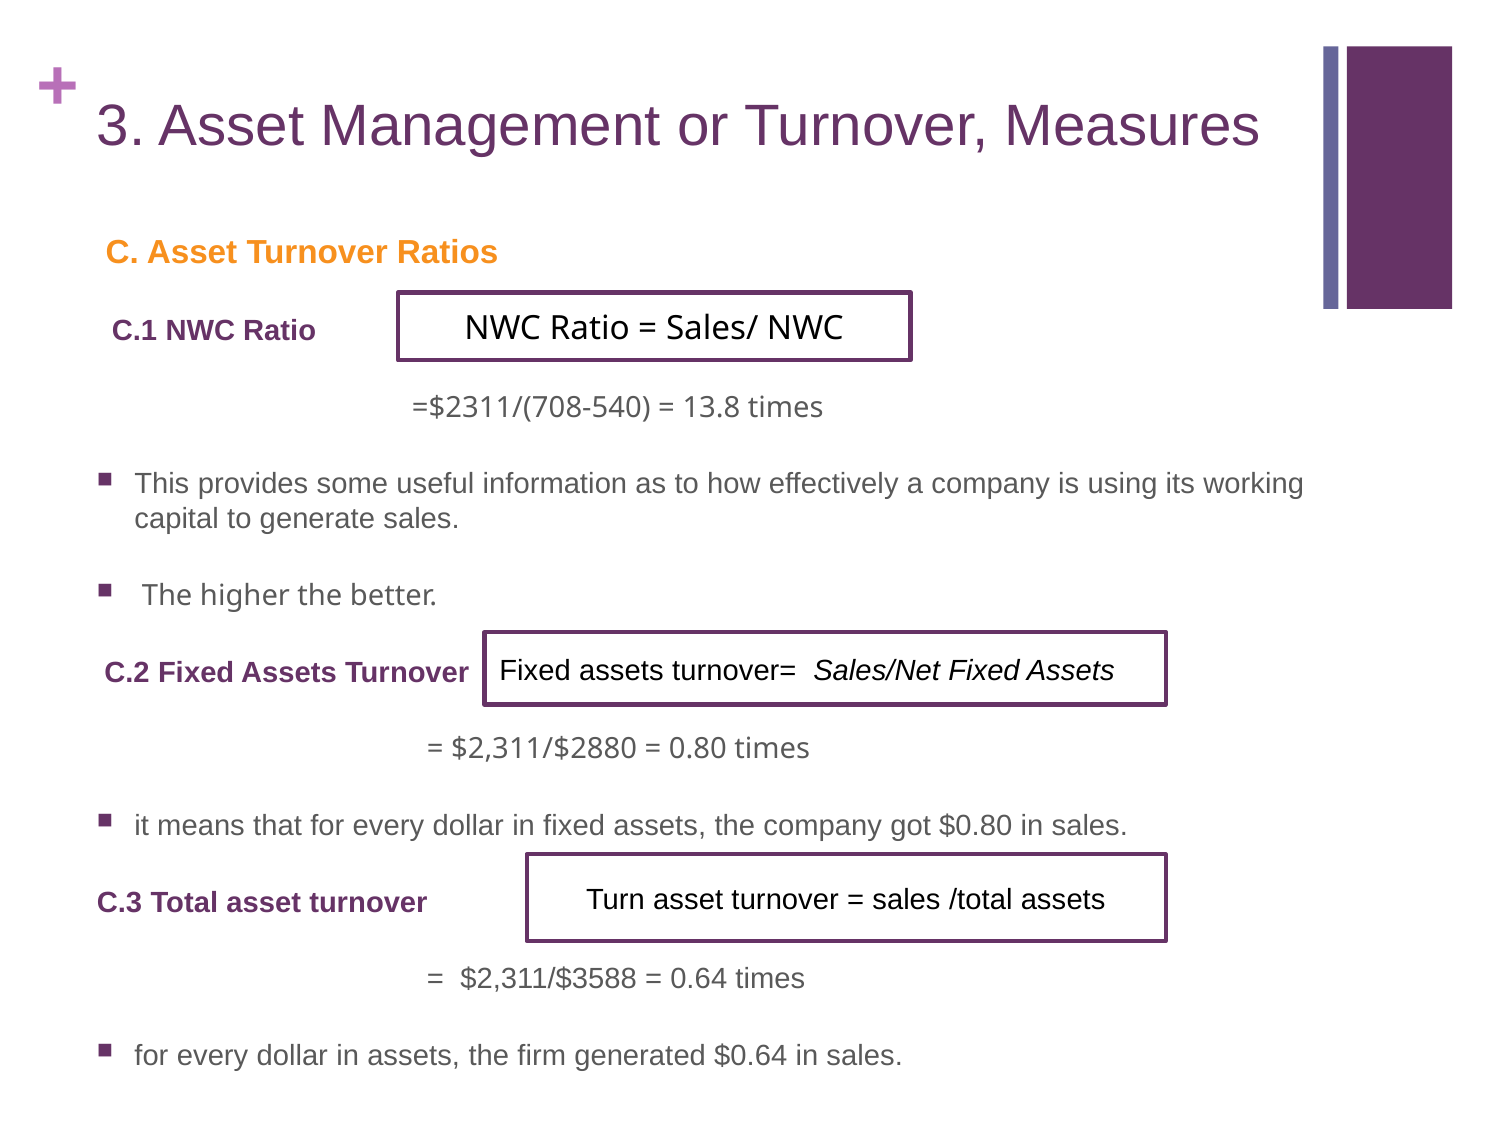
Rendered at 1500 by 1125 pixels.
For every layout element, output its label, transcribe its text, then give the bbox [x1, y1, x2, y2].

text_box Fixed assets turnover= Sales/Net Fixed Assets [482, 630, 1168, 707]
list C. Asset Turnover Ratios C.1 NWC Ratio =$2311/(708-540) = 13.8 times This provides some useful information as to how effectively a company is using its working capital to generate sales. The higher the better. C.2 Fixed Assets Turnover = $2,311/$2880 = 0.80 times it means that for every dollar in fixed assets, the company got $0.80 in sales. C.3 Total asset turnover = $2,311/$3588 = 0.64 times for every dollar in assets, the firm generated $0.64 in sales. [81, 222, 1322, 1105]
text_box NWC Ratio = Sales/ NWC [396, 290, 913, 362]
text_box Turn asset turnover = sales /total assets [525, 852, 1168, 943]
title 3. Asset Management or Turnover, Measures [81, 79, 1322, 222]
